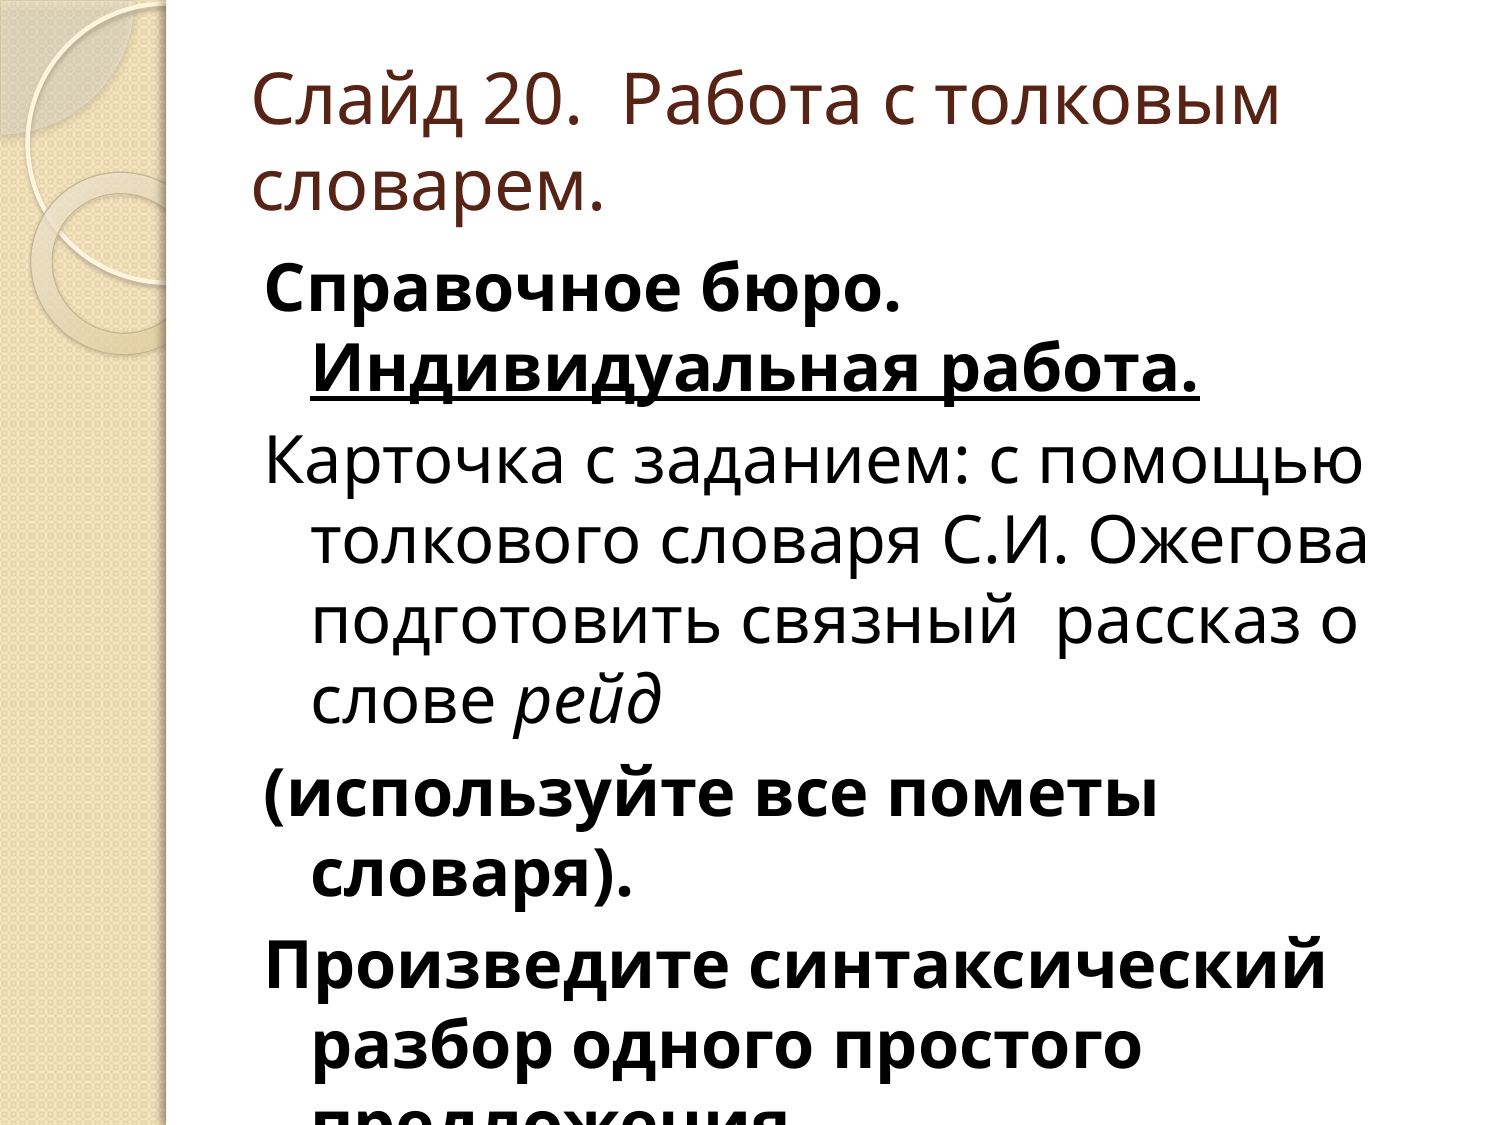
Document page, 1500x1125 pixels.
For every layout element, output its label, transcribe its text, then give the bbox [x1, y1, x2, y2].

title Слайд 20. Работа с толковым словарем. [235, 45, 1466, 233]
list Справочное бюро. Индивидуальная работа. Карточка с заданием: с помощью толкового словаря С.И. Ожегова подготовить связный рассказ о слове рейд (используйте все пометы словаря). Произведите синтаксический разбор одного простого предложения. [235, 237, 1466, 1025]
